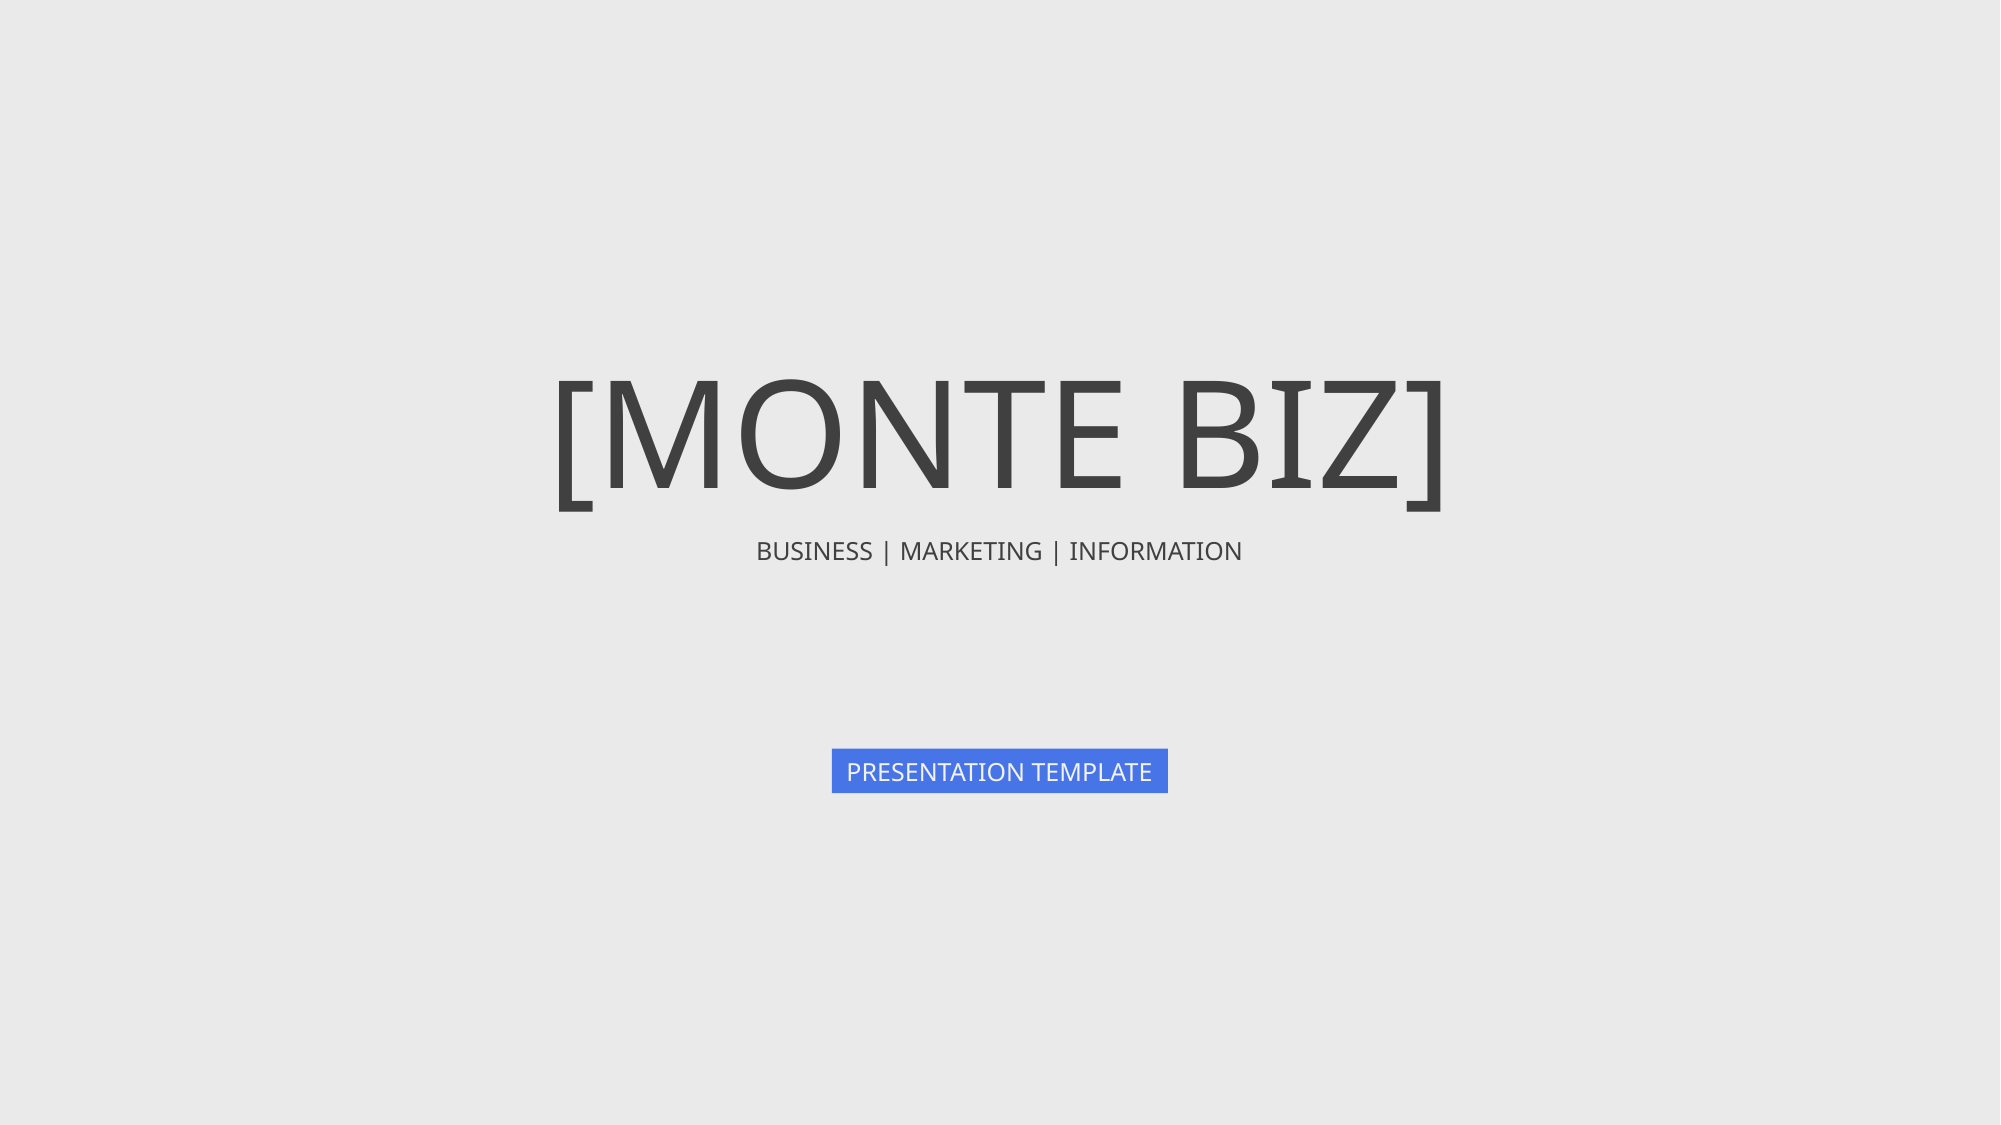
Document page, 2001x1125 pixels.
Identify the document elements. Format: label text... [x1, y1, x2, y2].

text_box PRESENTATION TEMPLATE [831, 748, 1168, 794]
text_box [0, 0, 2000, 1125]
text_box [602, 330, 1398, 574]
